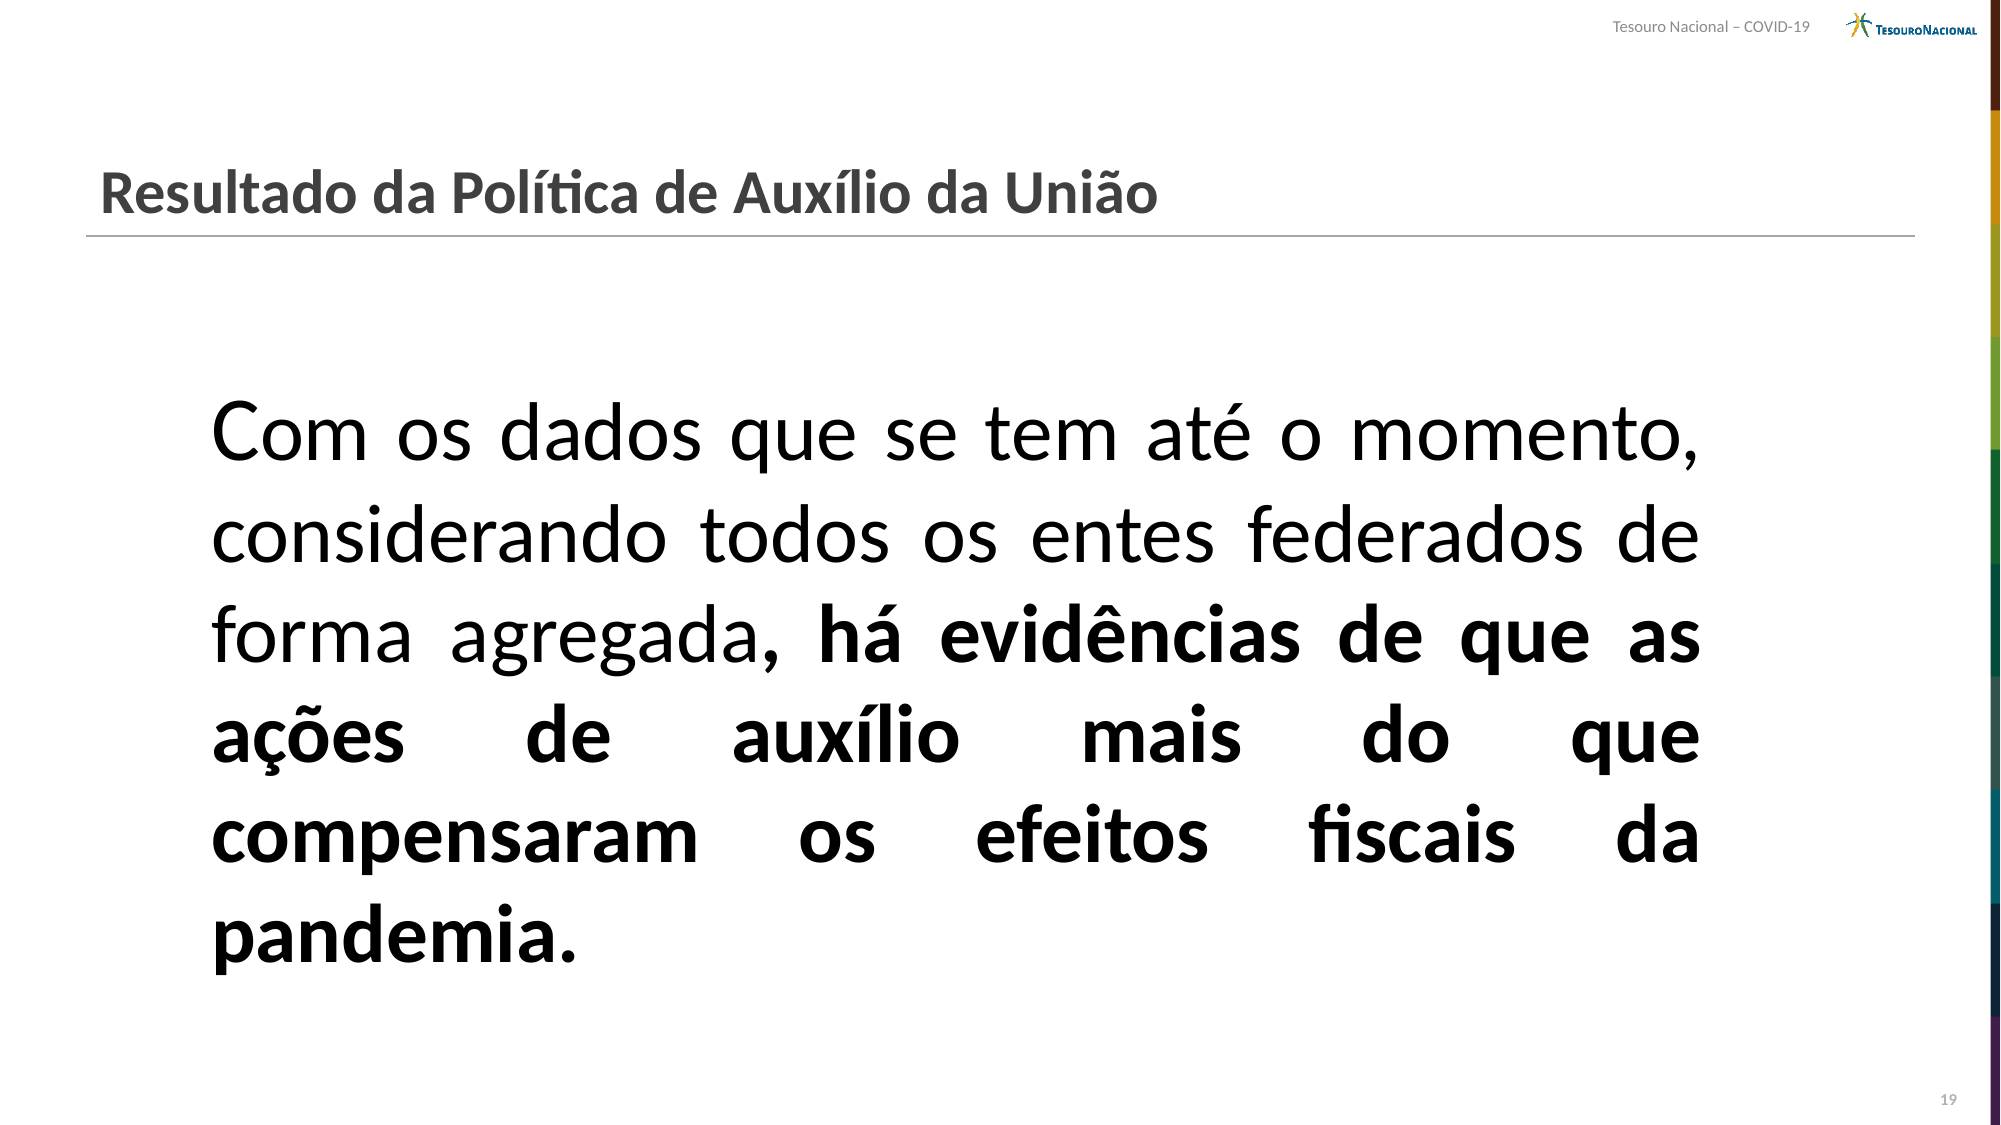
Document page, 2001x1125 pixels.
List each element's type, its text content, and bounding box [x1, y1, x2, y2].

title Resultado da Política de Auxílio da União [85, 58, 1826, 235]
slide_number 20 [1914, 1080, 1983, 1118]
footer Tesouro Nacional – COVID-19 [1133, 7, 1826, 45]
picture [1846, 13, 1977, 37]
text_box Com os dados que se tem até o momento, considerando todos os entes federados de forma agregada, há evidências de que as ações de auxílio mais do que compensaram os efeitos fiscais da pandemia. [196, 361, 1718, 987]
